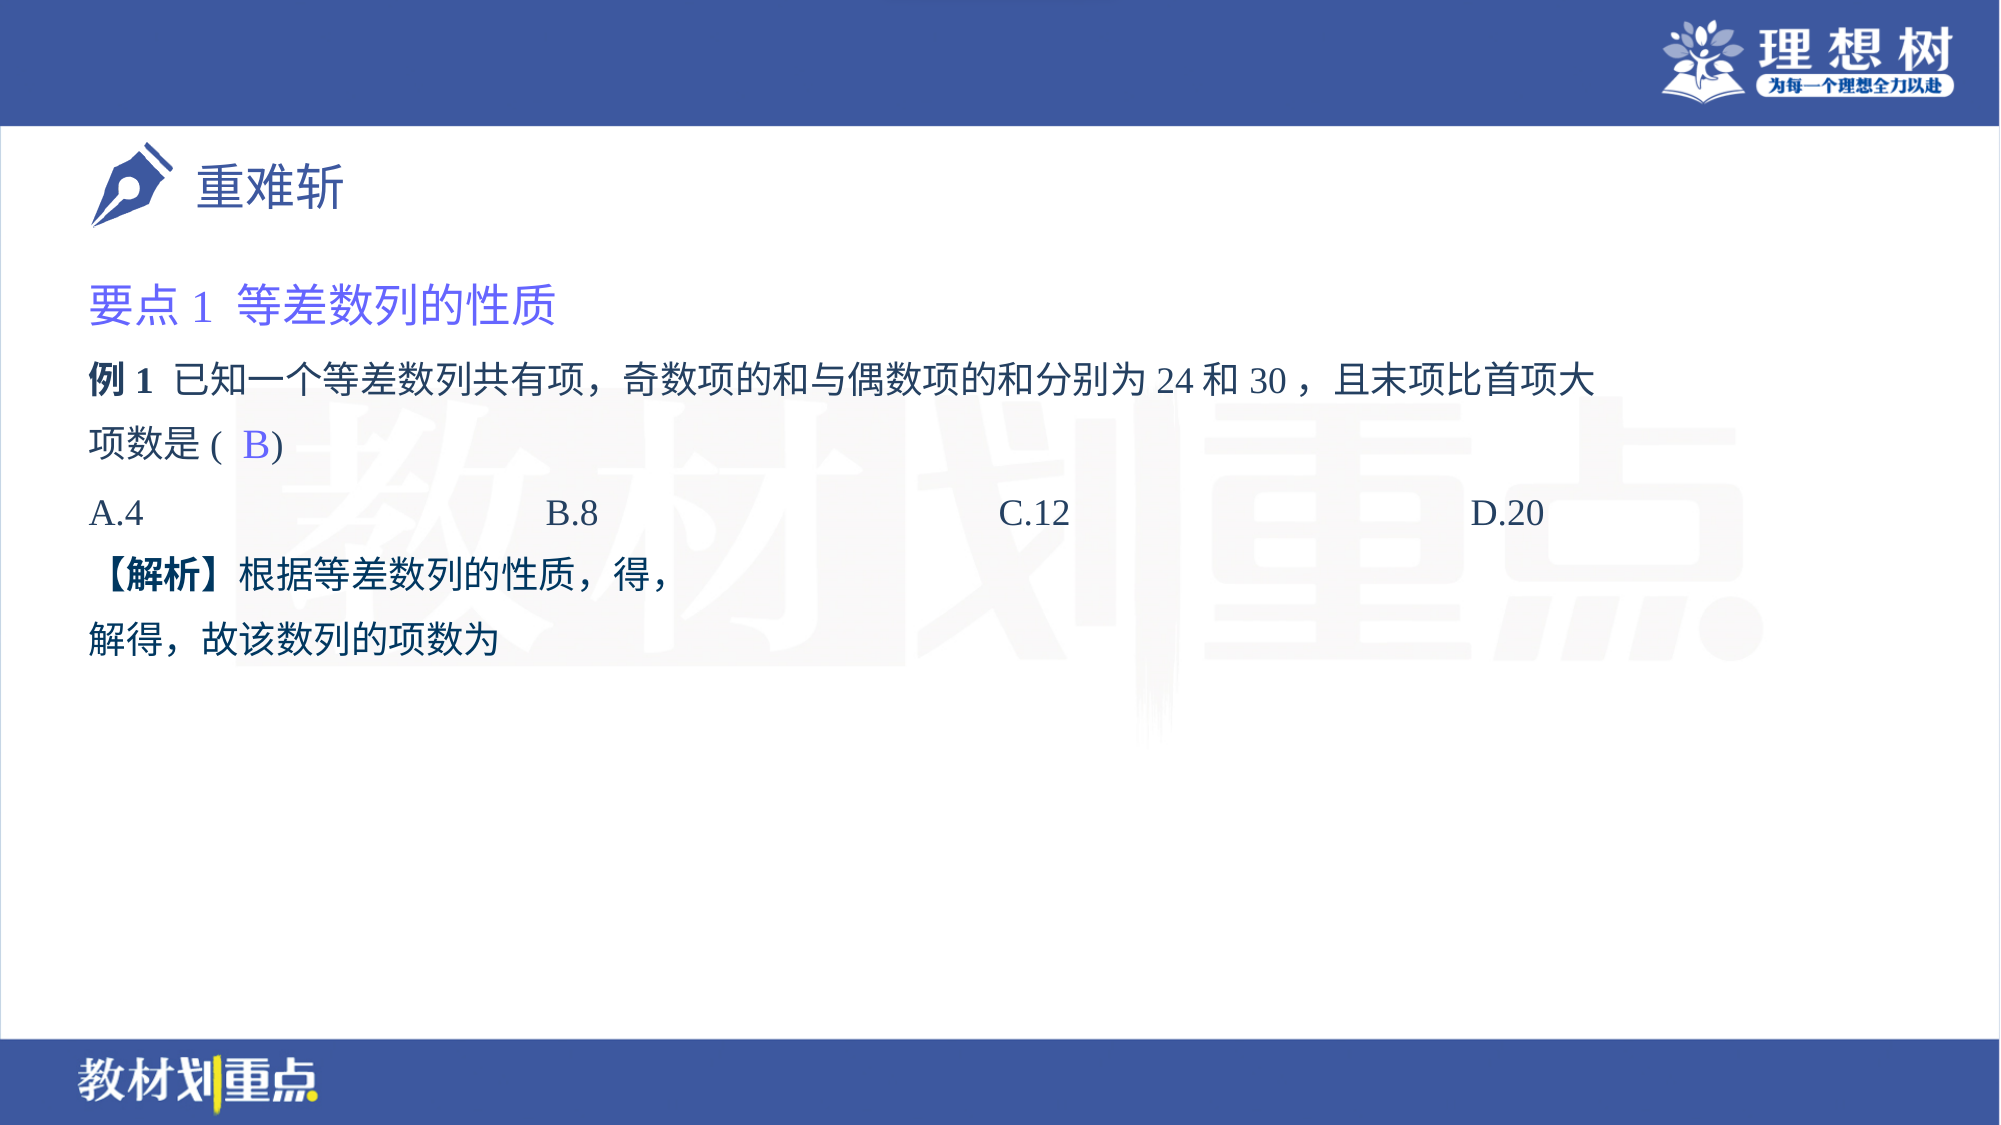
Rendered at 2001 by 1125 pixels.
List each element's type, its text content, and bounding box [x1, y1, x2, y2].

text_box 要点1 等差数列的性质 [88, 250, 1911, 390]
text_box A.4 B.8 C.12 D.20 [88, 466, 1911, 526]
text_box B [227, 415, 286, 465]
text_box 重难斩 [194, 142, 491, 228]
picture [0, 0, 2000, 1125]
